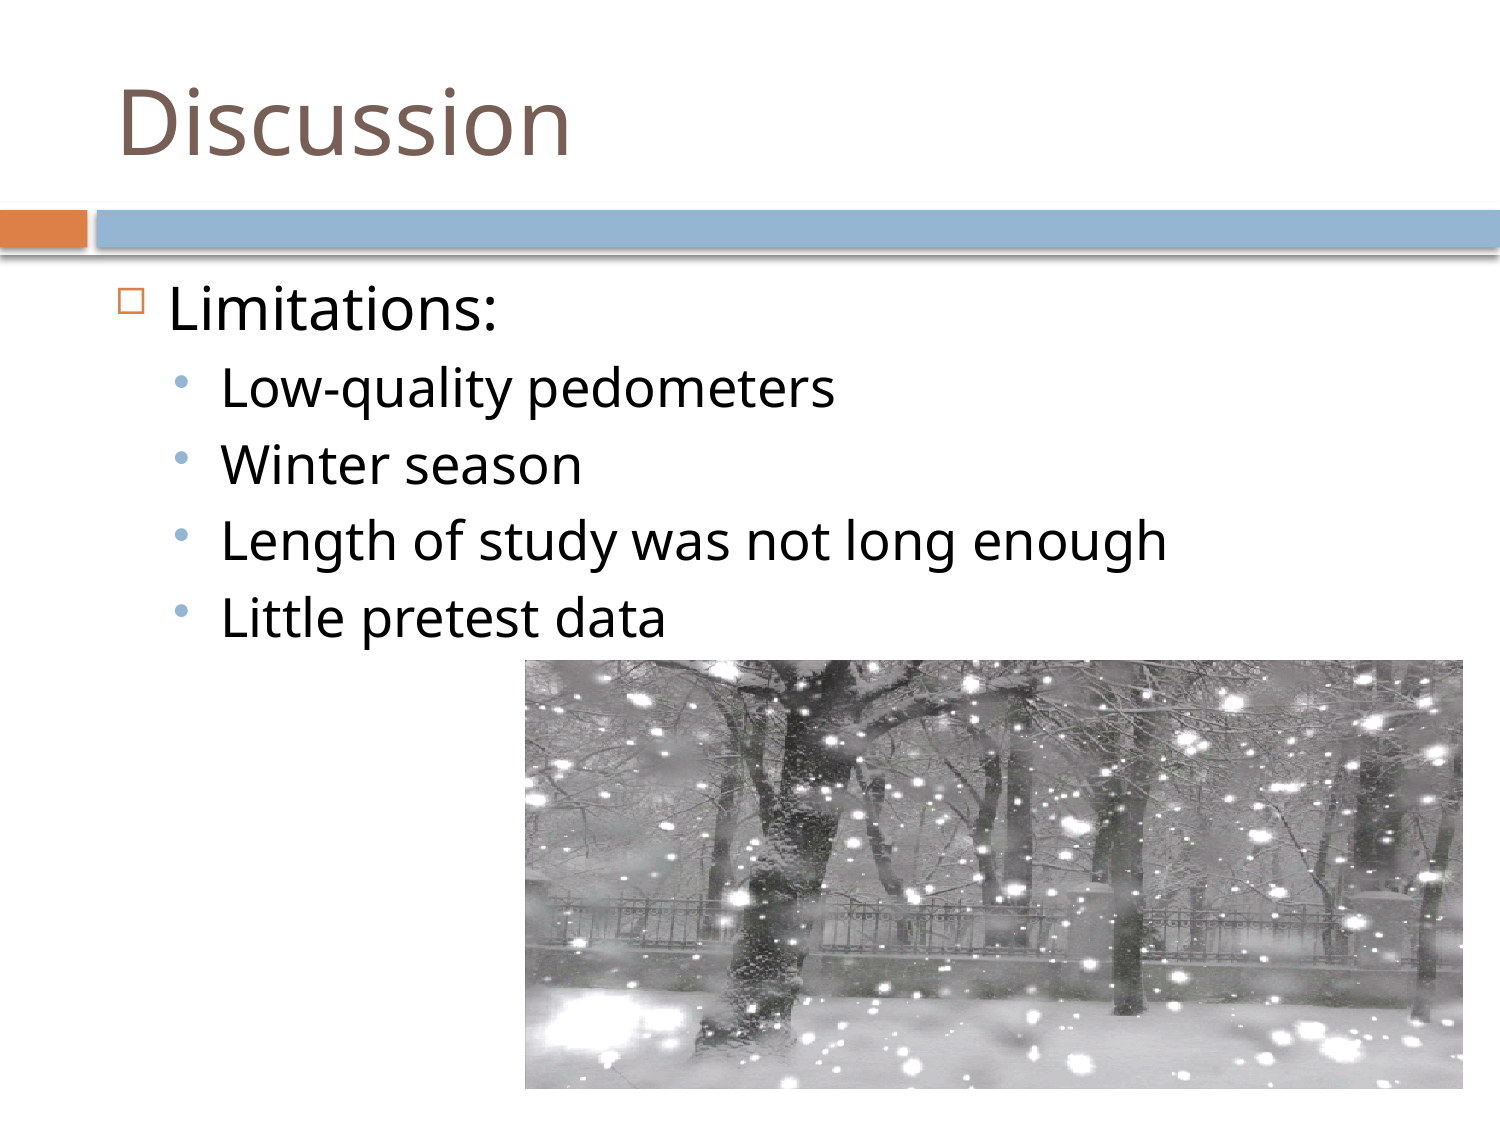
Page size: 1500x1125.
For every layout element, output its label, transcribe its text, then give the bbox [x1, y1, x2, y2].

title Discussion [100, 37, 1438, 200]
list Limitations: Low-quality pedometers Winter season Length of study was not long enough Little pretest data [100, 262, 1438, 1000]
picture [524, 660, 1463, 1089]
